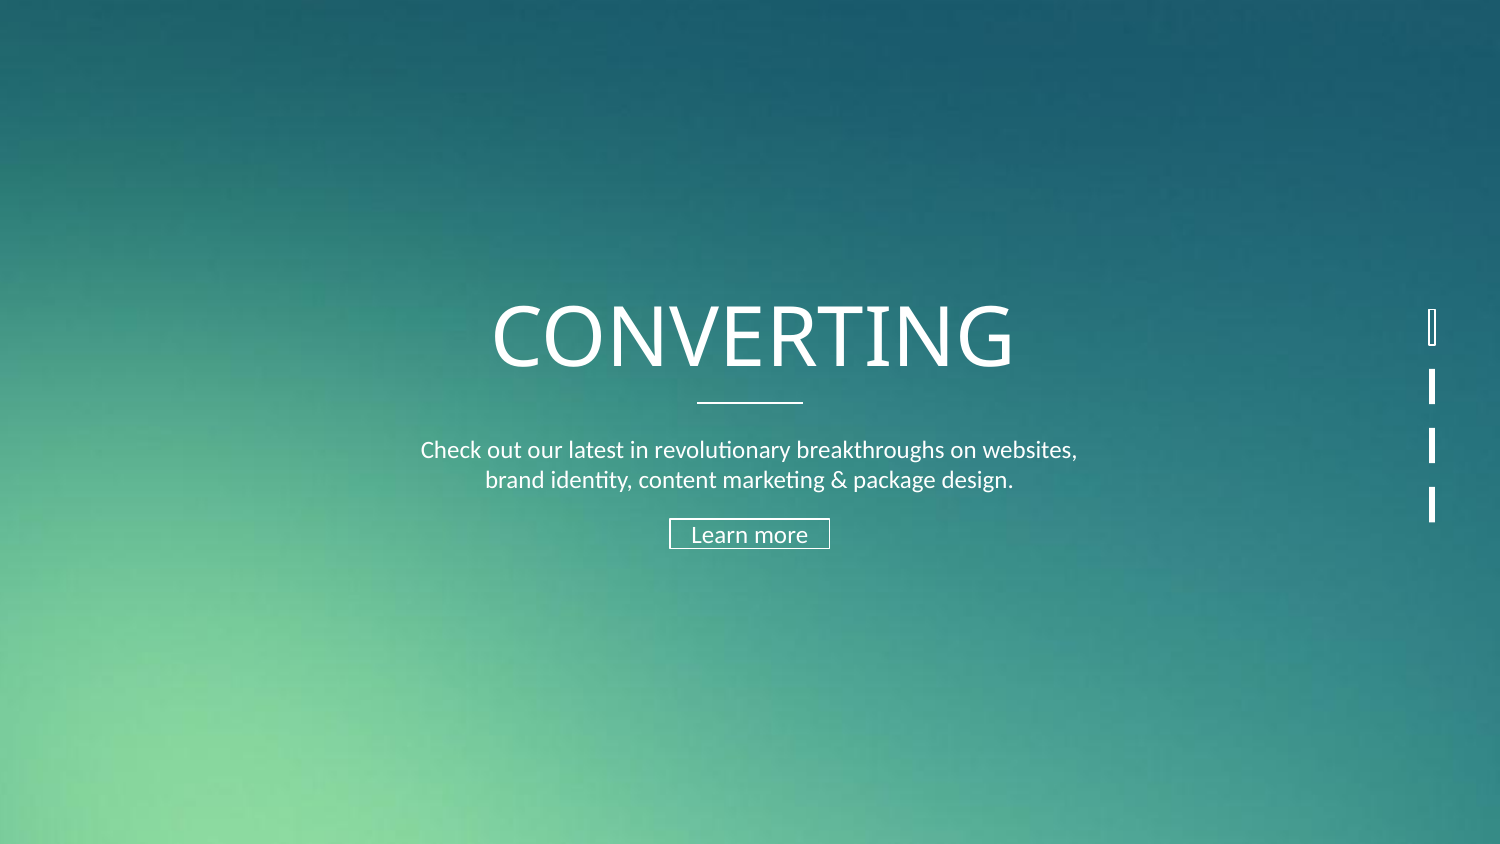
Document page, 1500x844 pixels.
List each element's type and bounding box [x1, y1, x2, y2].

text_box [669, 510, 830, 557]
picture [0, 0, 1500, 844]
